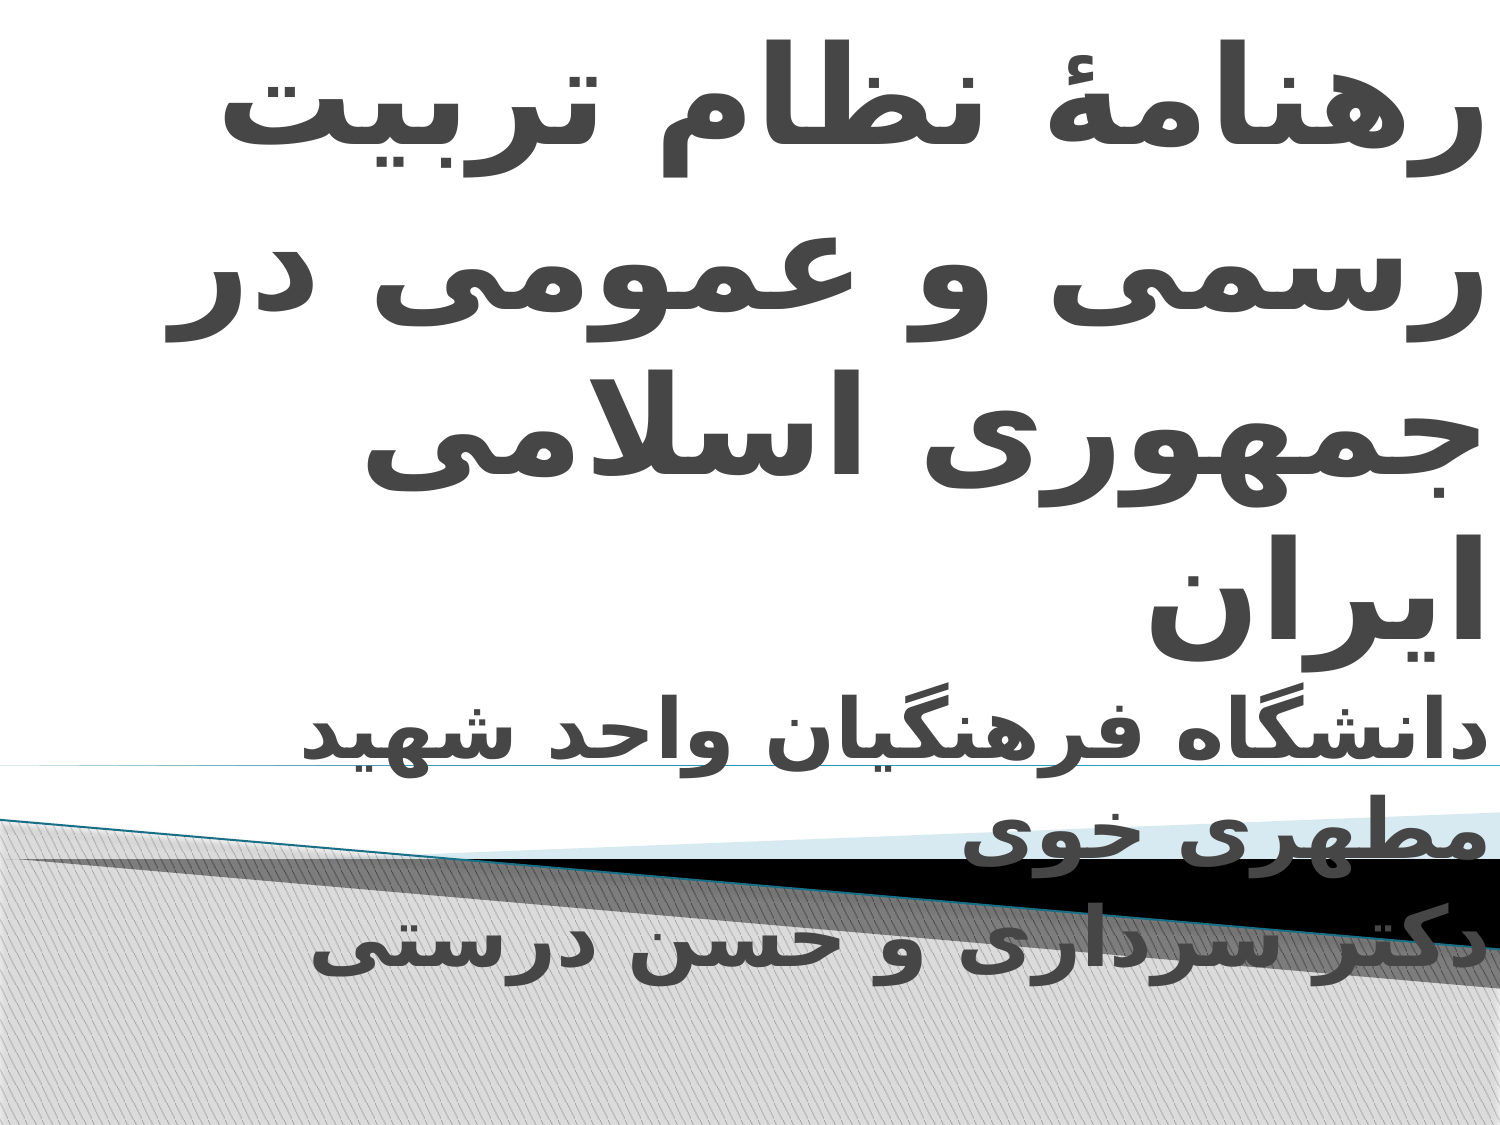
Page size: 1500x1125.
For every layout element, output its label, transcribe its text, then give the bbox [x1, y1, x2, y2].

subtitle رهنامۀ نظام تربیت رسمی و عمومی در جمهوری اسلامی ایران دانشگاه فرهنگیان واحد شهید مطهری خوی دکتر سرداری و حسن درستی [0, 0, 1500, 1125]
